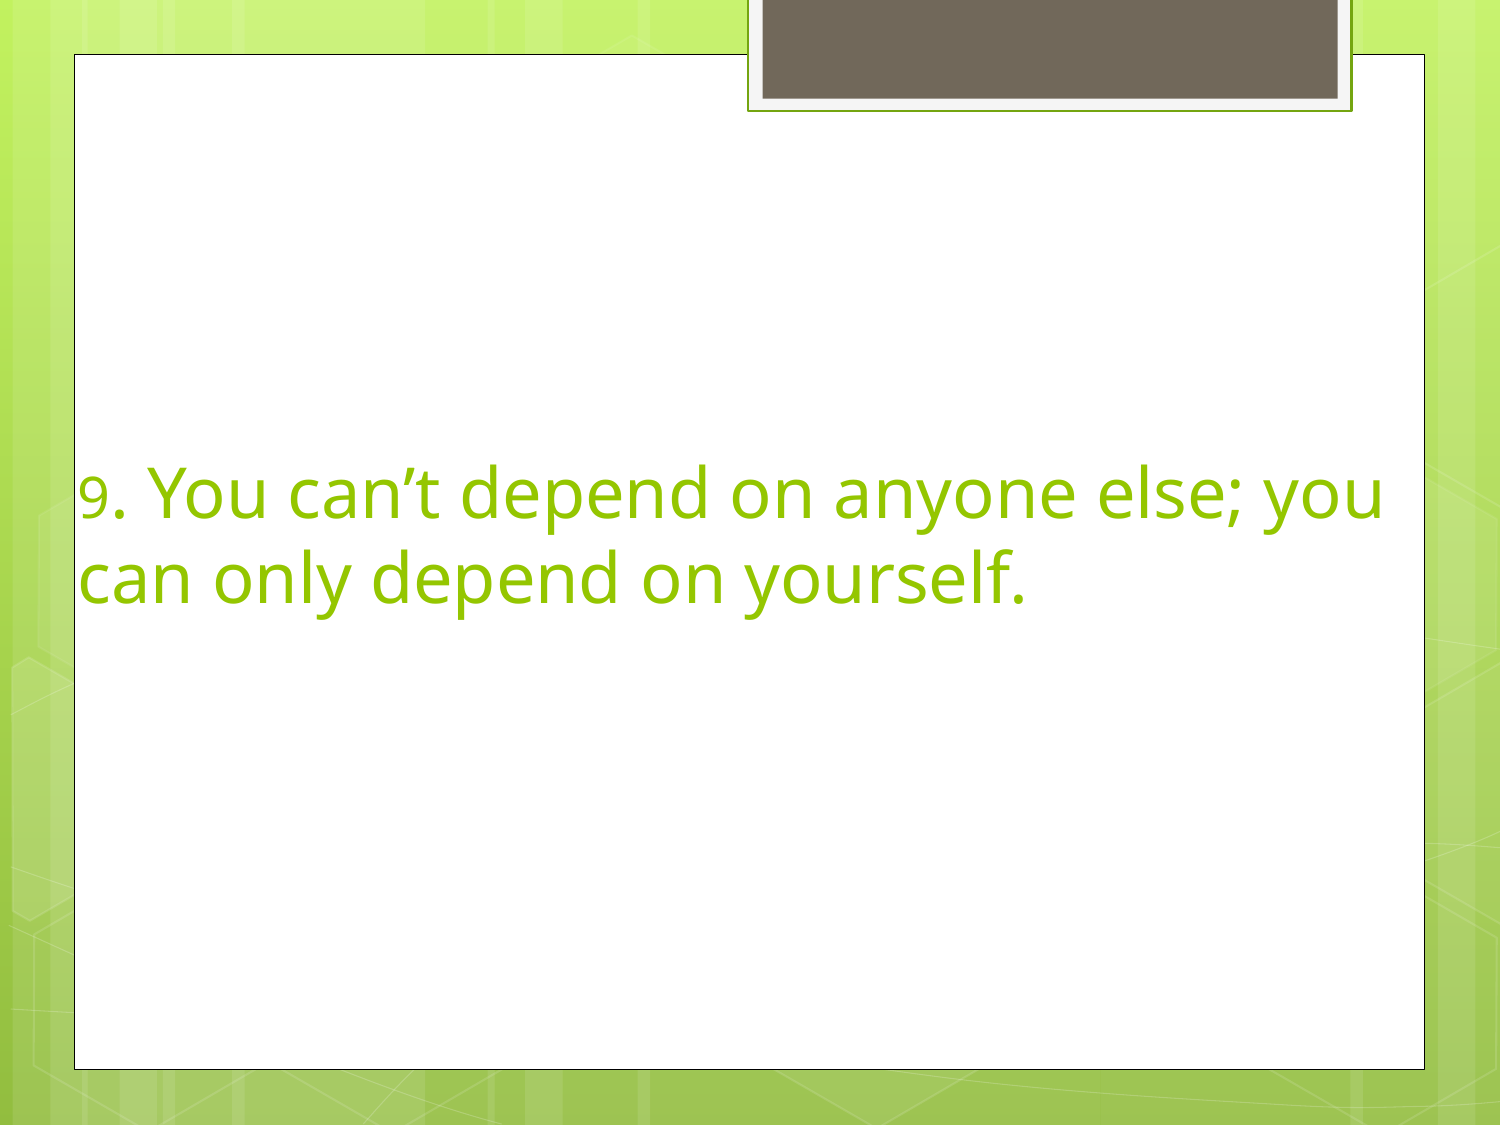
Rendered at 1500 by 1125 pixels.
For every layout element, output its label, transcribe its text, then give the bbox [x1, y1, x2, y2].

title 9. You can’t depend on anyone else; you can only depend on yourself. [62, 437, 1413, 625]
